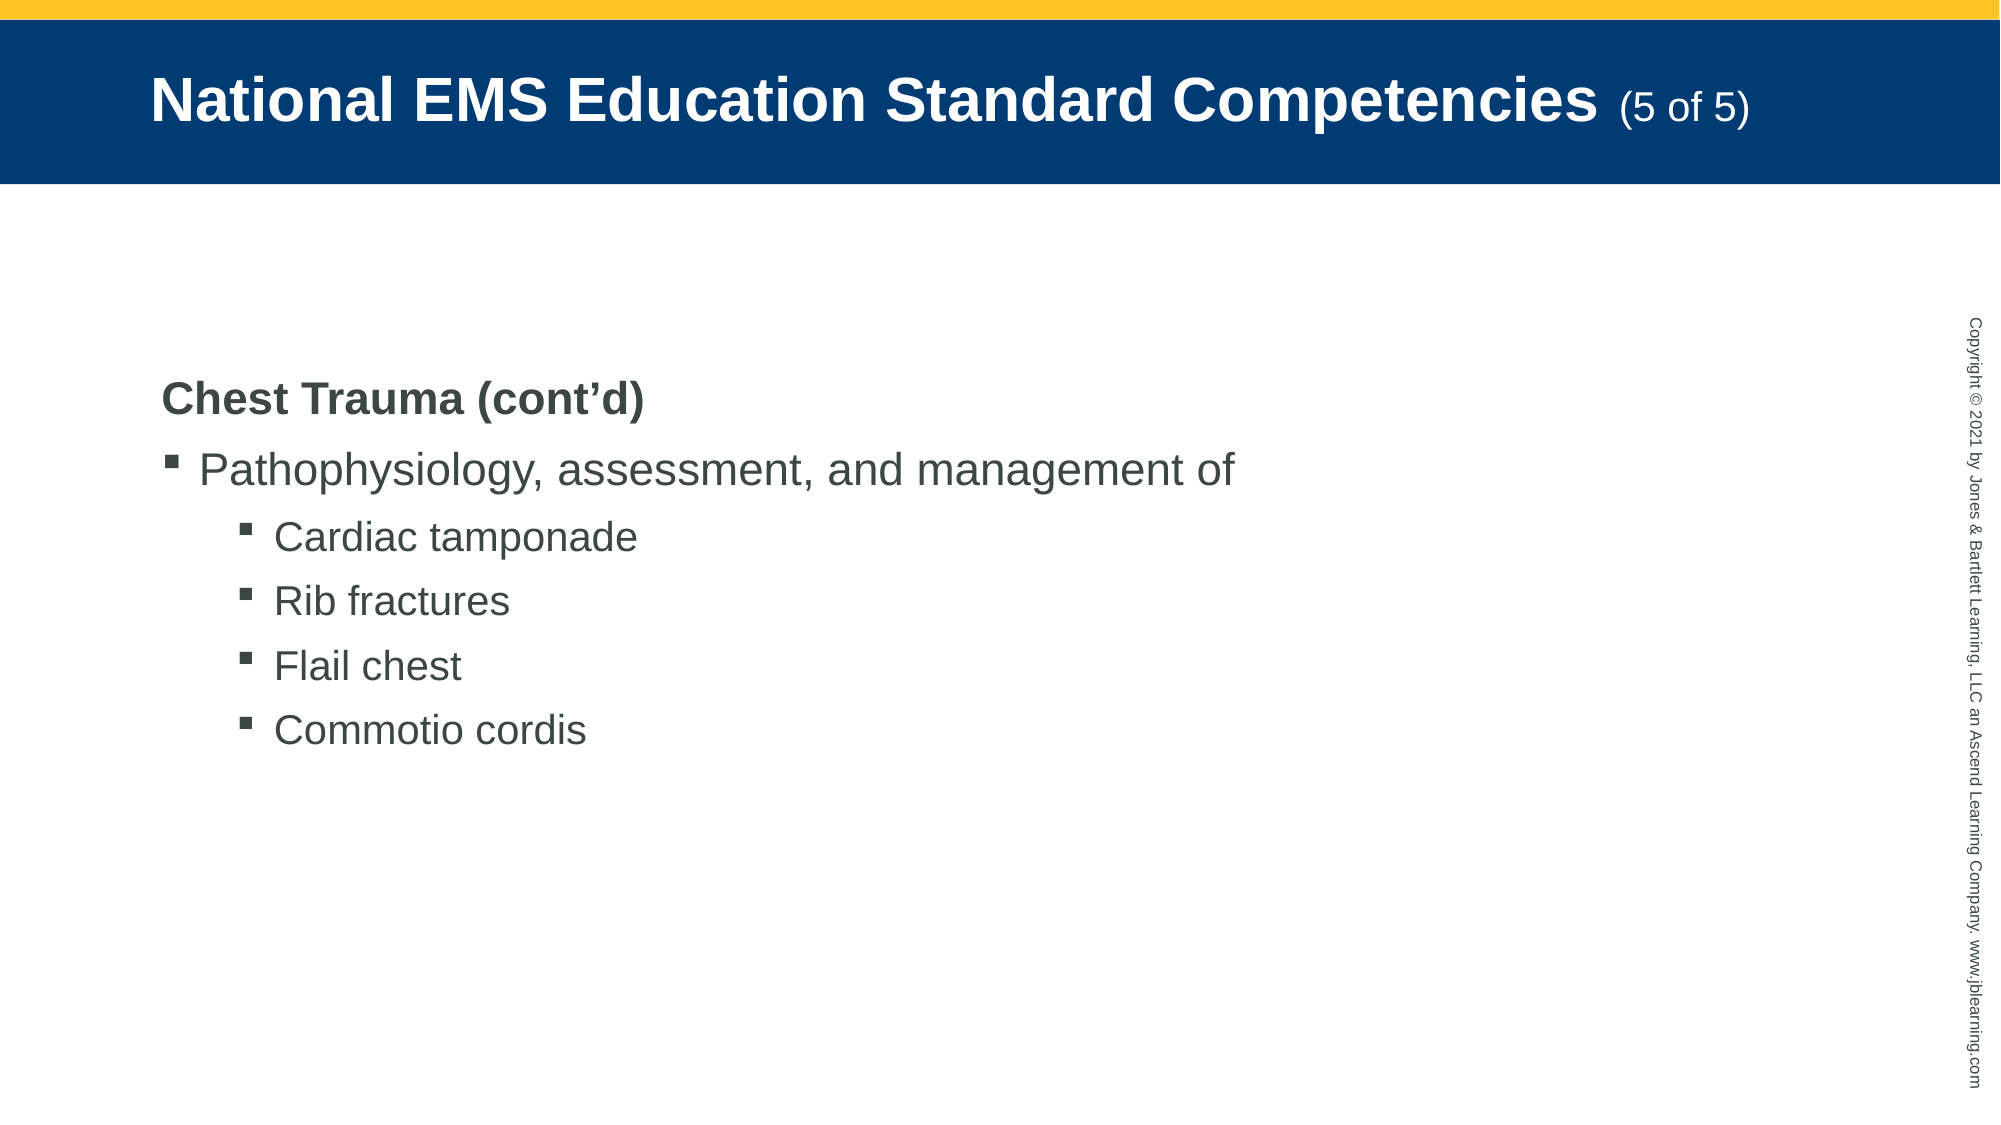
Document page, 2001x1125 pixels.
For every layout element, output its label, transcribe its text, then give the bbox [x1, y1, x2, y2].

title National EMS Education Standard Competencies (5 of 5) [0, 19, 2000, 185]
list Chest Trauma (cont’d) Pathophysiology, assessment, and management of Cardiac tamponade Rib fractures Flail chest Commotio cordis [146, 361, 1859, 1016]
